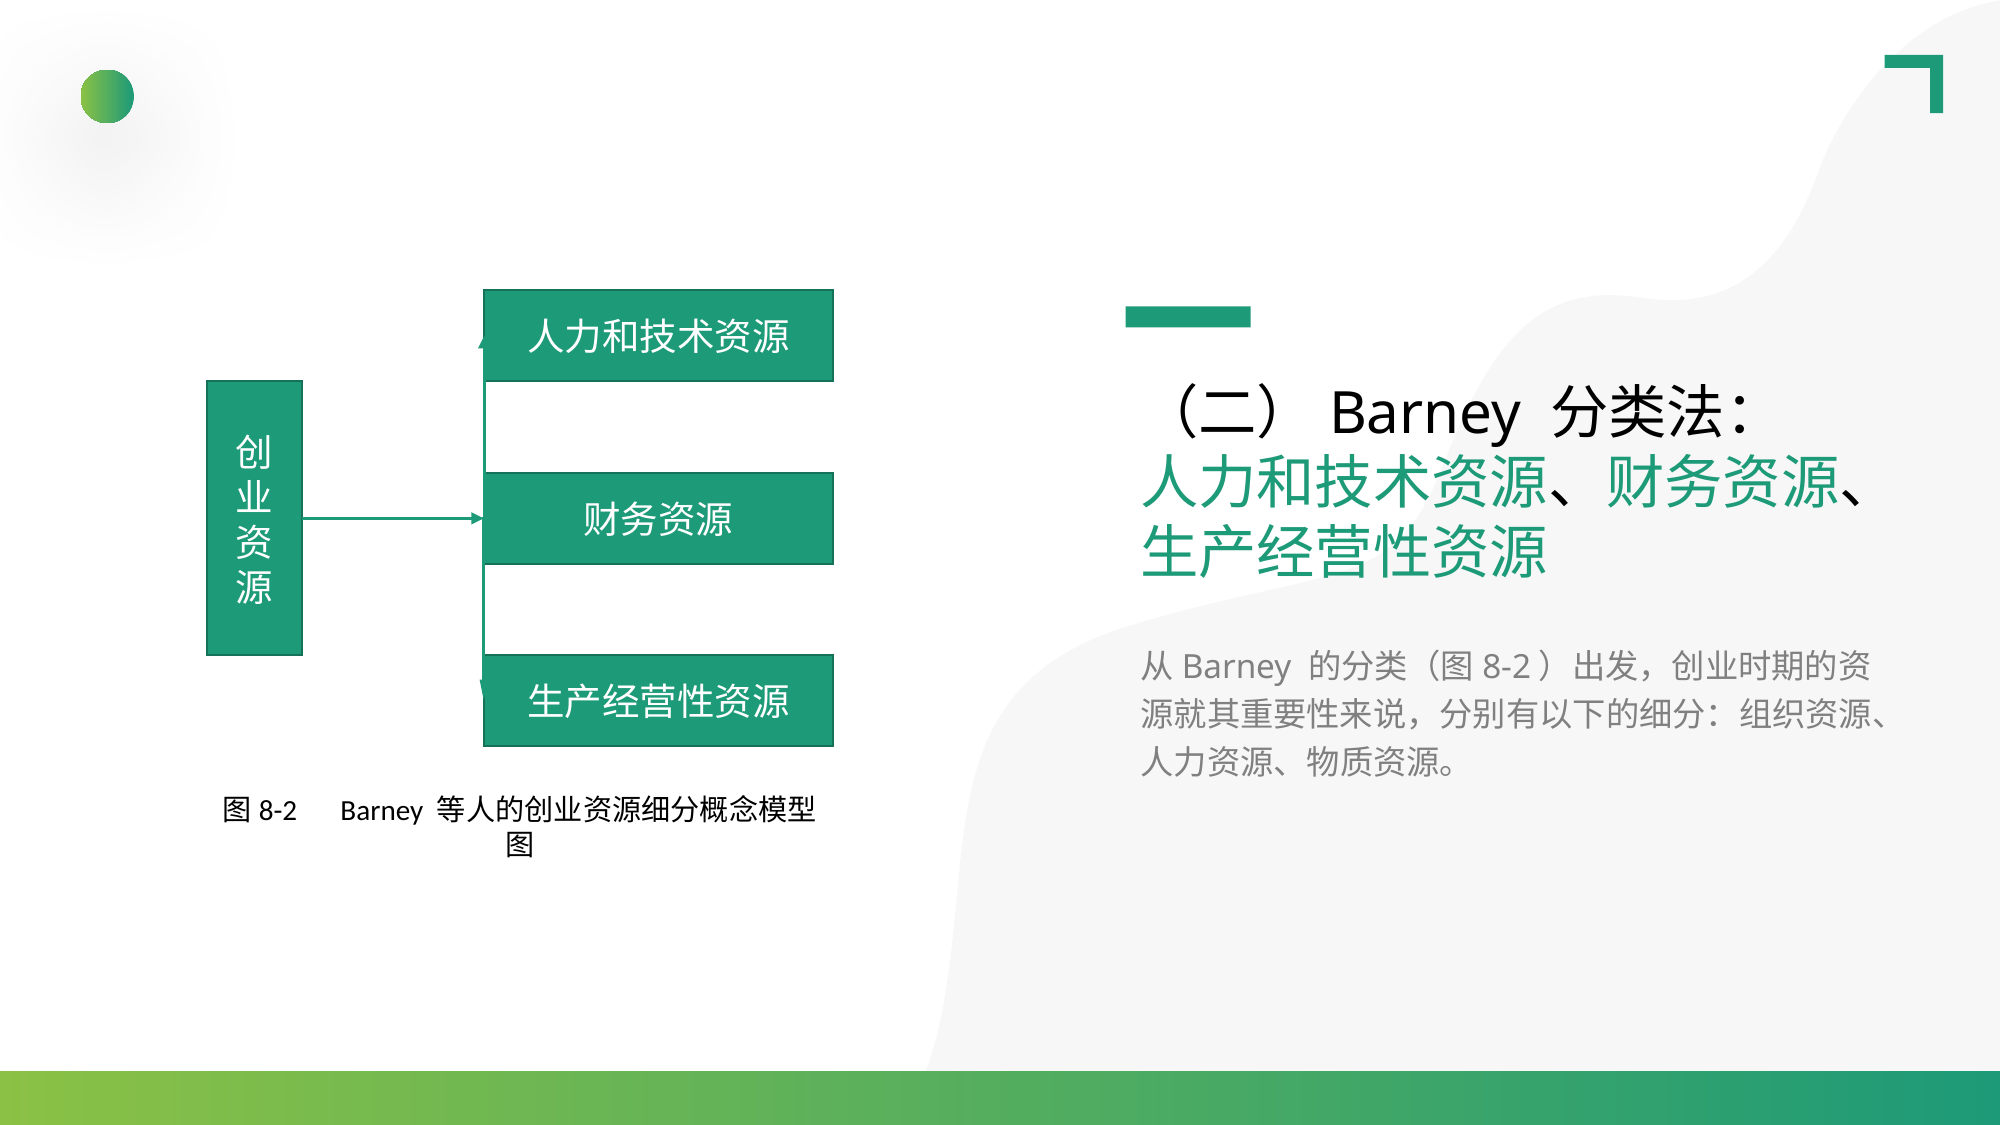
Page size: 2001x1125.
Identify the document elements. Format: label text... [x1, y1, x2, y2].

text_box [1884, 54, 1944, 114]
text_box [1125, 305, 1252, 328]
text_box （二）Barney 分类法： 人力和技术资源、财务资源、生产经营性资源 [1125, 367, 1872, 593]
text_box 从Barney 的分类（图8-2）出发，创业时期的资源就其重要性来说，分别有以下的细分：组织资源、人力资源、物质资源。 [1125, 630, 1902, 789]
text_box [206, 290, 833, 835]
